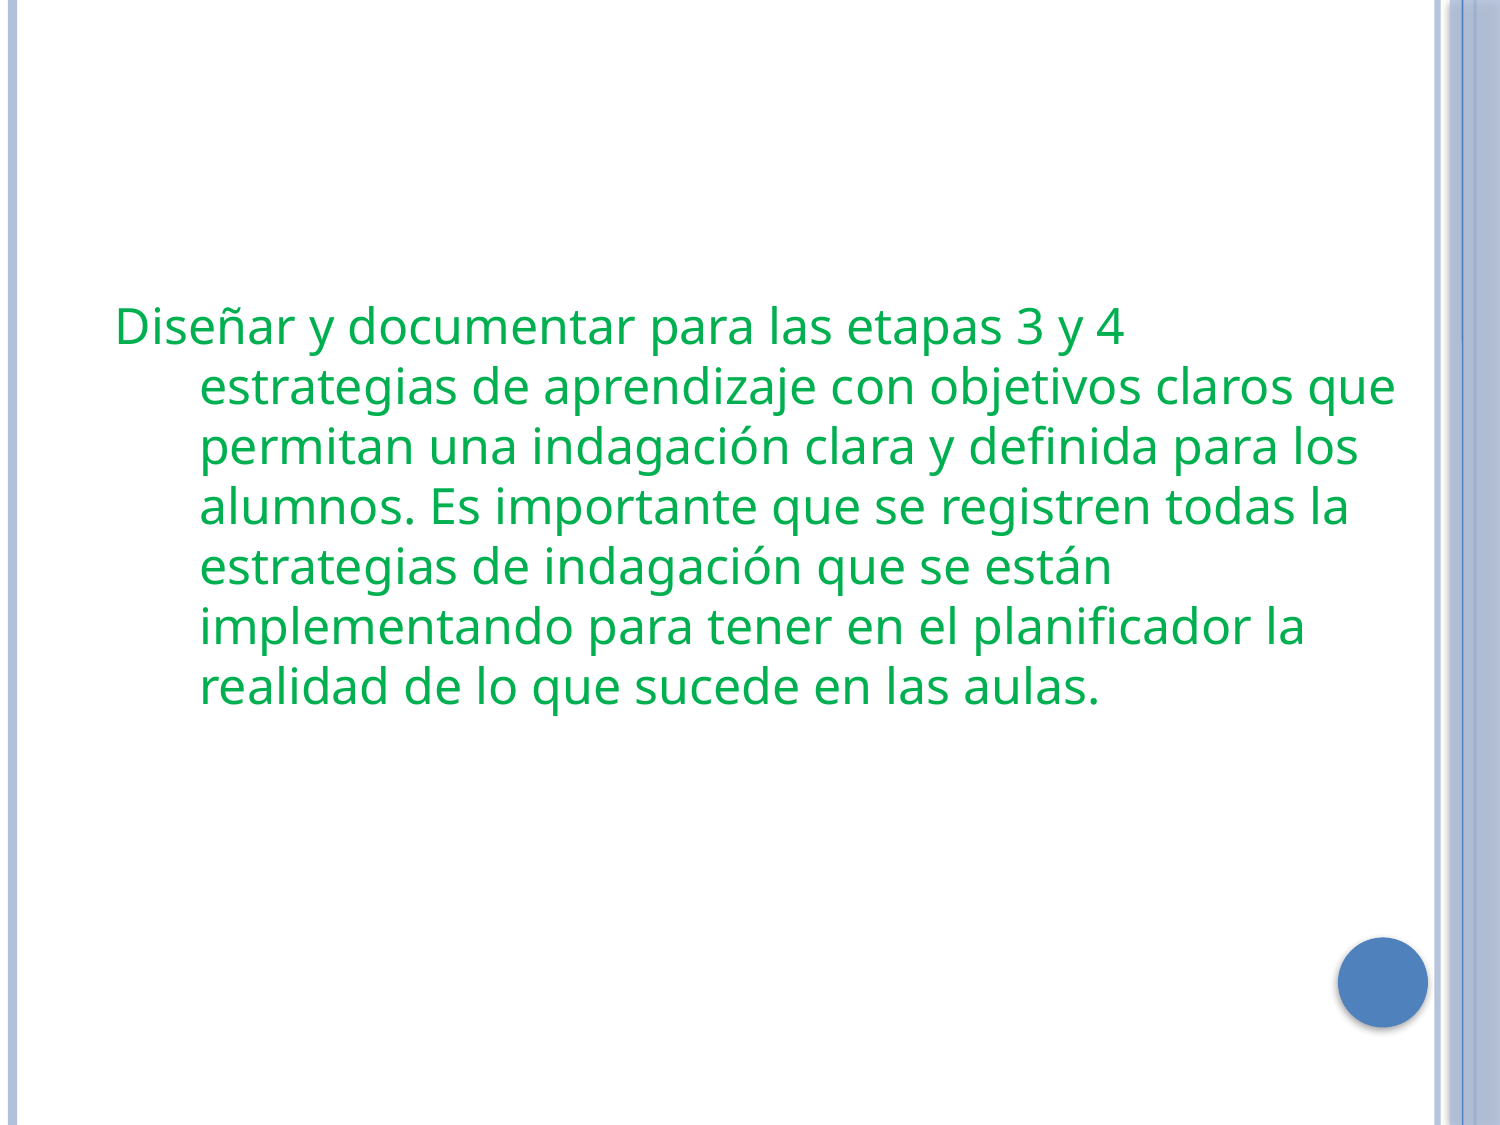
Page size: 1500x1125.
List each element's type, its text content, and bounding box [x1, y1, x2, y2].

list Diseñar y documentar para las etapas 3 y 4 estrategias de aprendizaje con objetivos claros que permitan una indagación clara y definida para los alumnos. Es importante que se registren todas la estrategias de indagación que se están implementando para tener en el planificador la realidad de lo que sucede en las aulas. [99, 287, 1413, 975]
